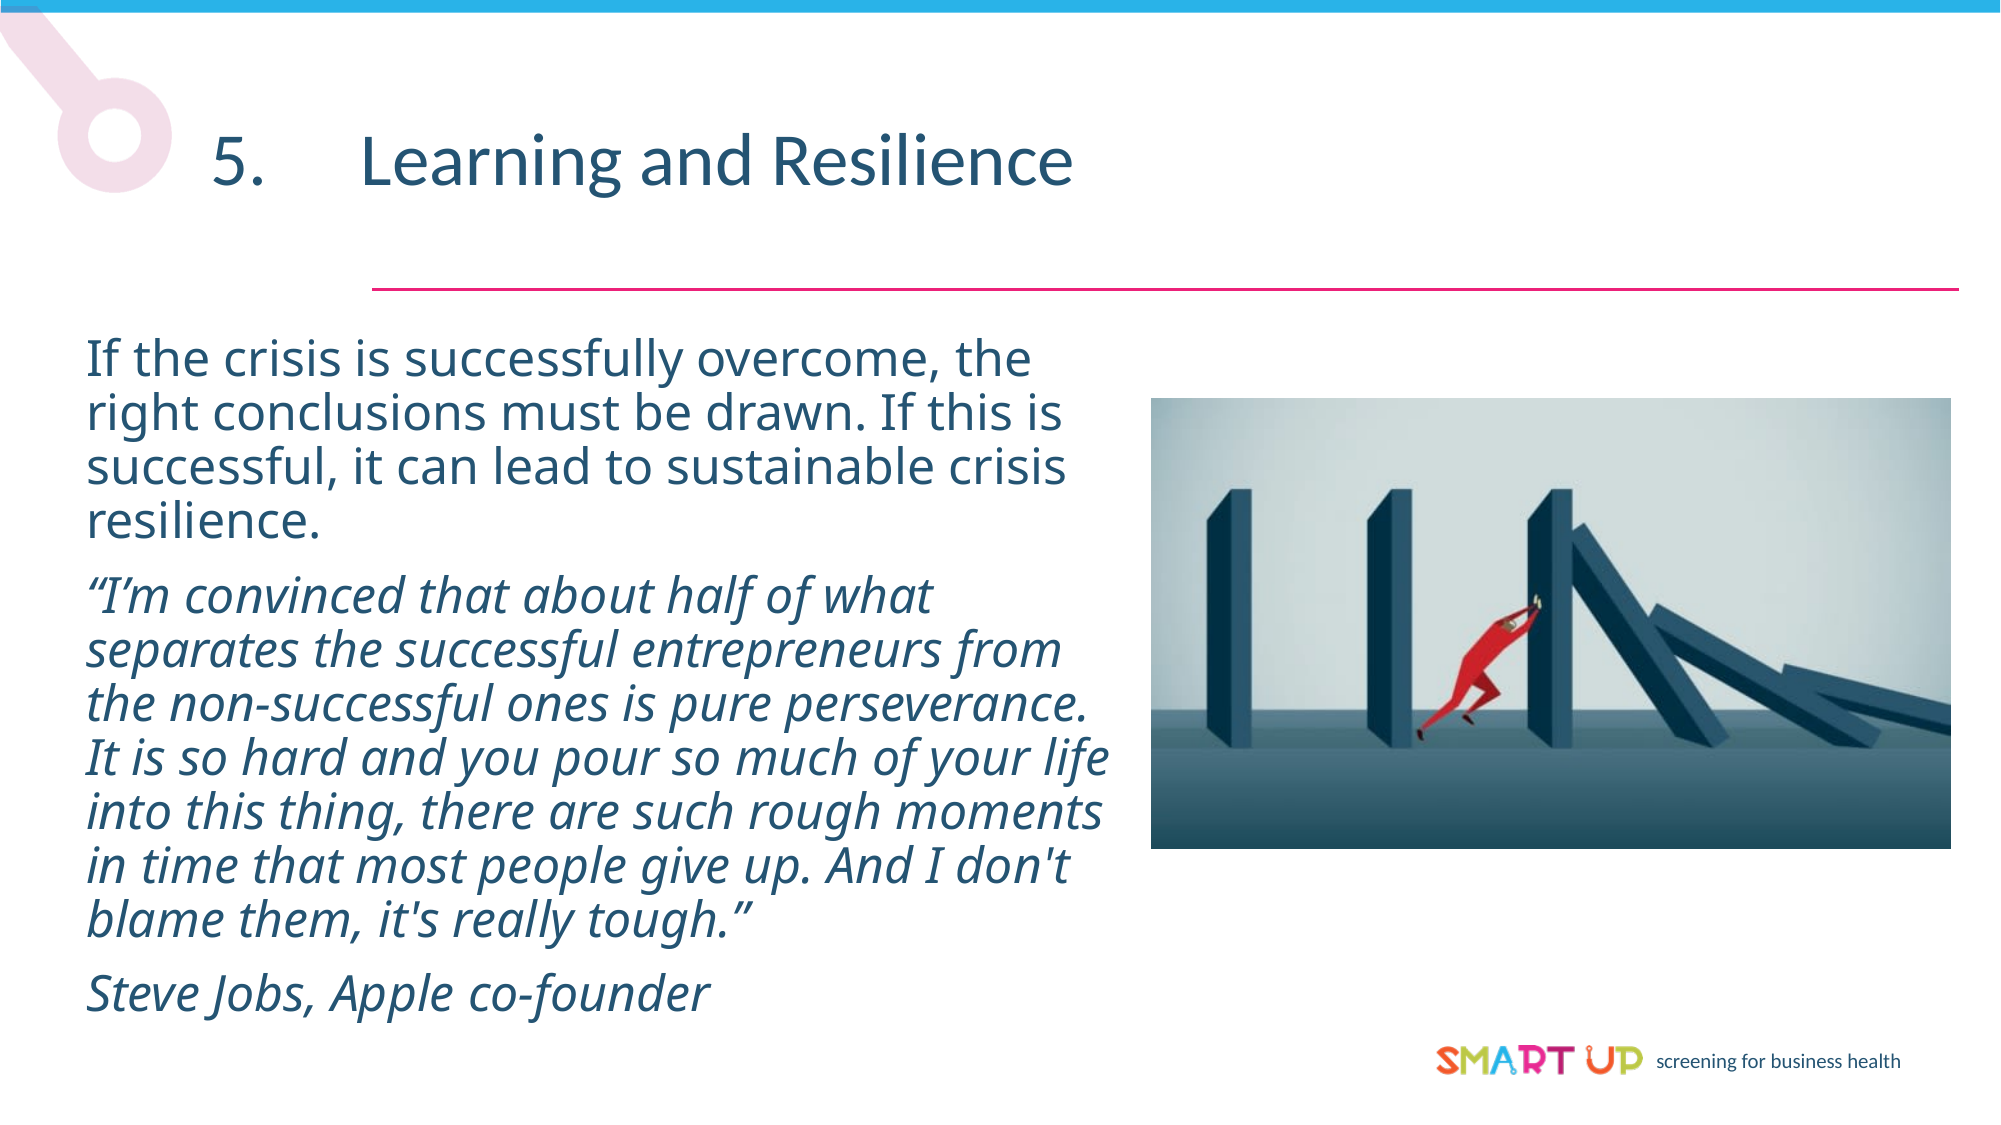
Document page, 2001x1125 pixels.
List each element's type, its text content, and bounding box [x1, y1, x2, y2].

picture [1151, 398, 1951, 849]
picture [0, 6, 224, 218]
picture [1436, 1045, 1643, 1078]
list If the crisis is successfully overcome, the right conclusions must be drawn. If this is successful, it can lead to sustainable crisis resilience. “I’m convinced that about half of what separates the successful entrepreneurs from the non-successful ones is pure perseverance. It is so hard and you pour so much of your life into this thing, there are such rough moments in time that most people give up. And I don't blame them, it's really tough.” Steve Jobs, Apple co-founder [71, 325, 1151, 978]
list 5. Learning and Resilience [195, 112, 1648, 228]
